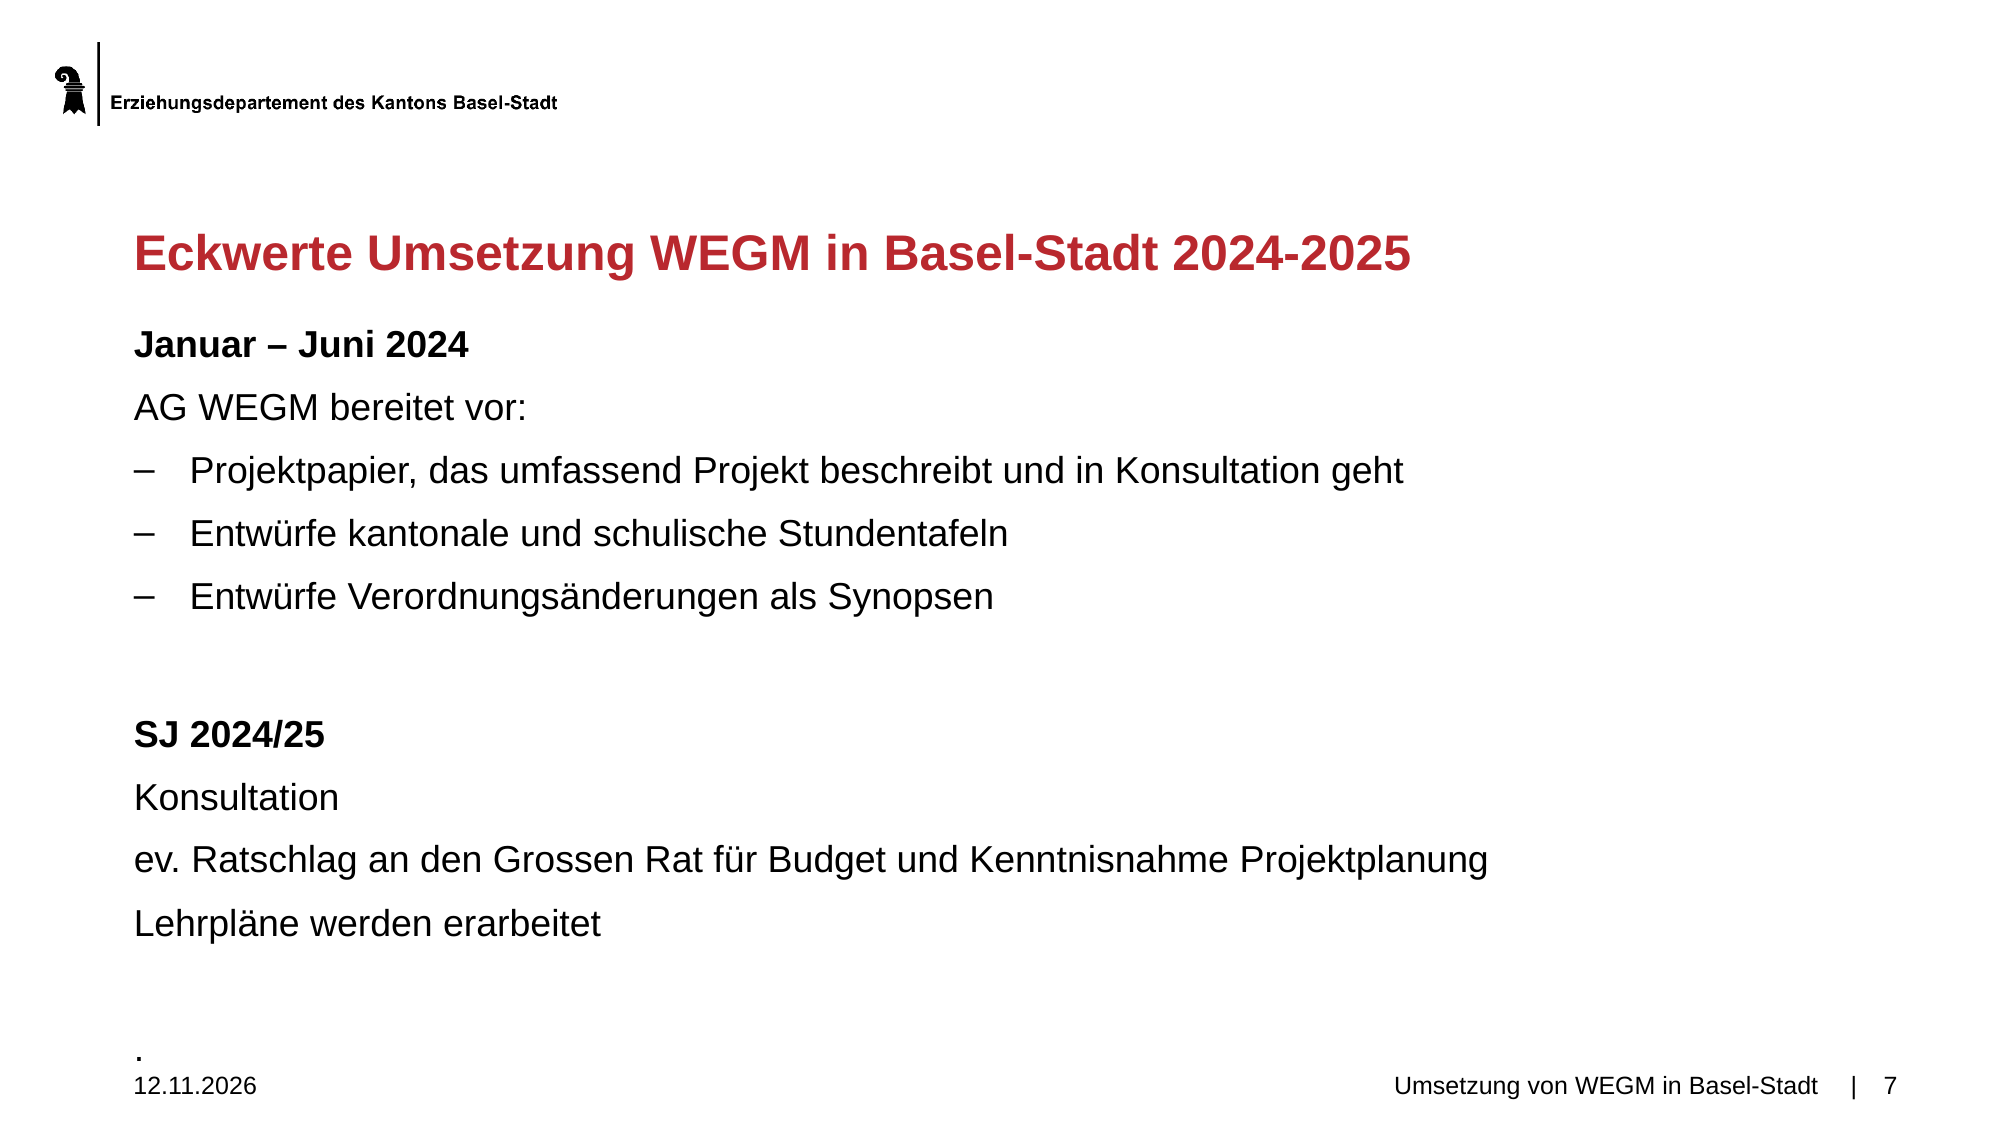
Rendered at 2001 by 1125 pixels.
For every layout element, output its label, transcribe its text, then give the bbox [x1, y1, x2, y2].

title Eckwerte Umsetzung WEGM in Basel-Stadt 2024-2025 [133, 219, 1914, 281]
slide_number | 7 [1850, 1064, 2000, 1125]
footer Umsetzung von WEGM in Basel-Stadt [598, 1064, 1820, 1125]
list Januar – Juni 2024 AG WEGM bereitet vor: Projektpapier, das umfassend Projekt beschreibt und in Konsultation geht Entwürfe kantonale und schulische Stundentafeln Entwürfe Verordnungsänderungen als Synopsen SJ 2024/25 Konsultation ev. Ratschlag an den Grossen Rat für Budget und Kenntnisnahme Projektplanung Lehrpläne werden erarbeitet . [133, 320, 1914, 1018]
picture [54, 42, 557, 126]
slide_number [133, 1064, 567, 1125]
